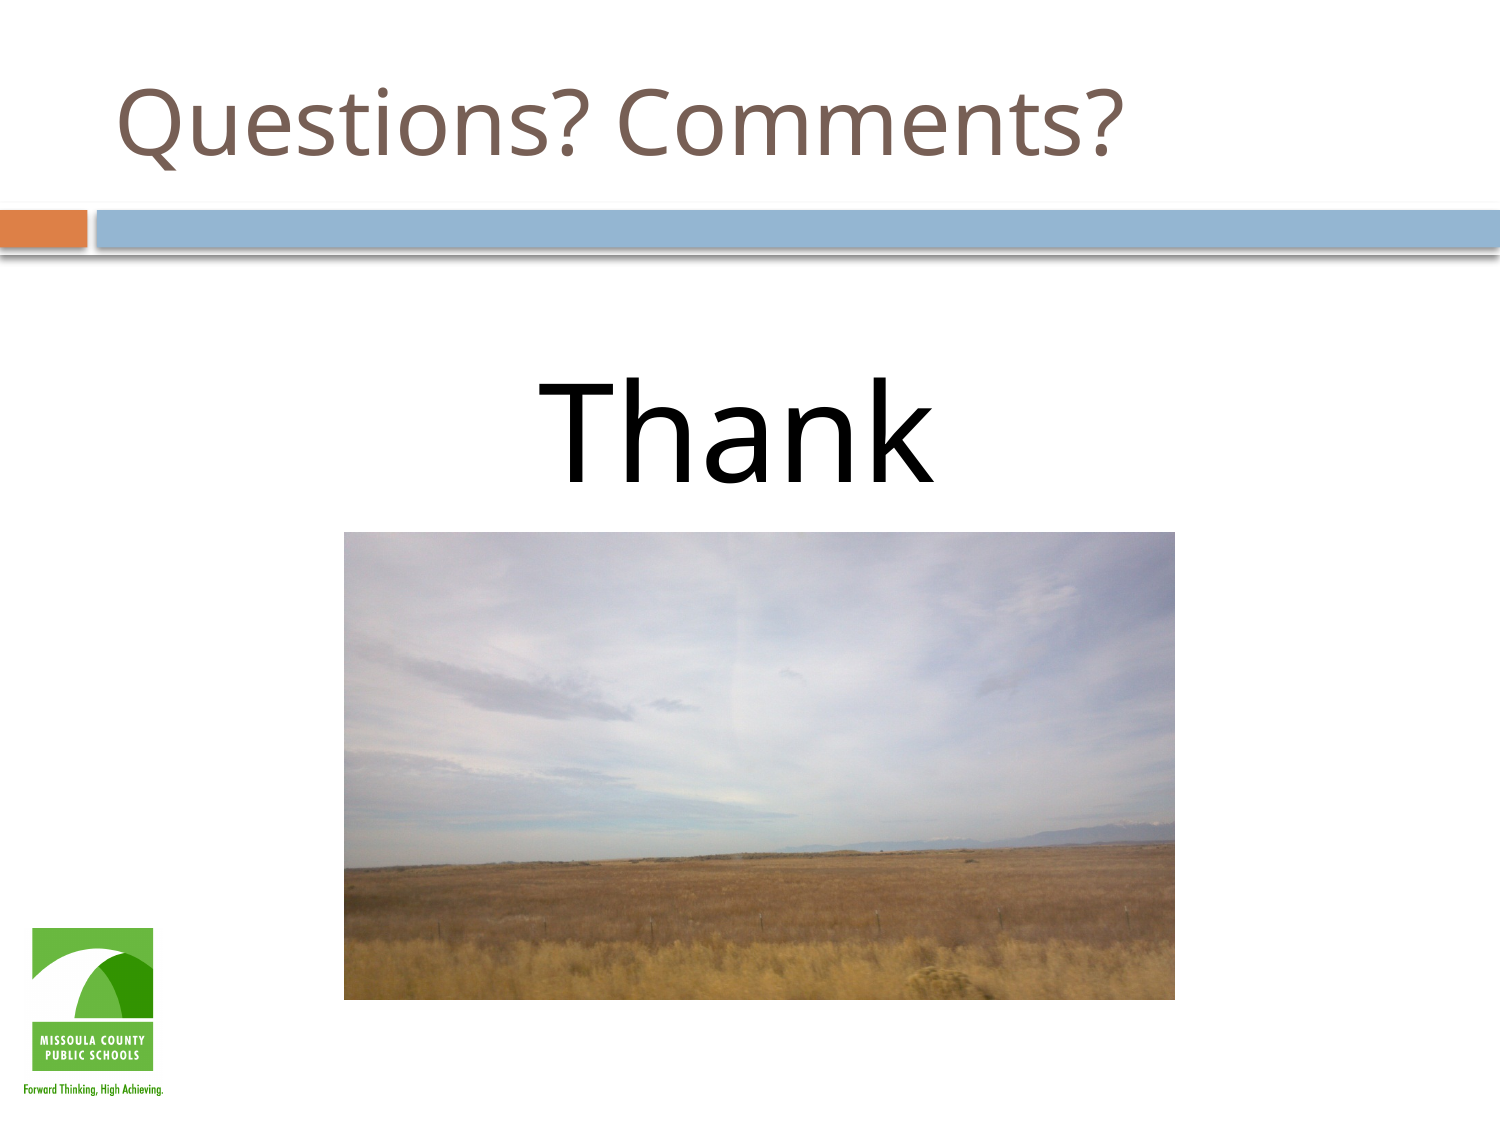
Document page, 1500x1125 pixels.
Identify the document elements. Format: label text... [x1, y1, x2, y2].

text_box Thank You! [387, 337, 1088, 531]
title Questions? Comments? [99, 37, 1438, 200]
picture [24, 927, 163, 1097]
picture [344, 532, 1176, 1001]
